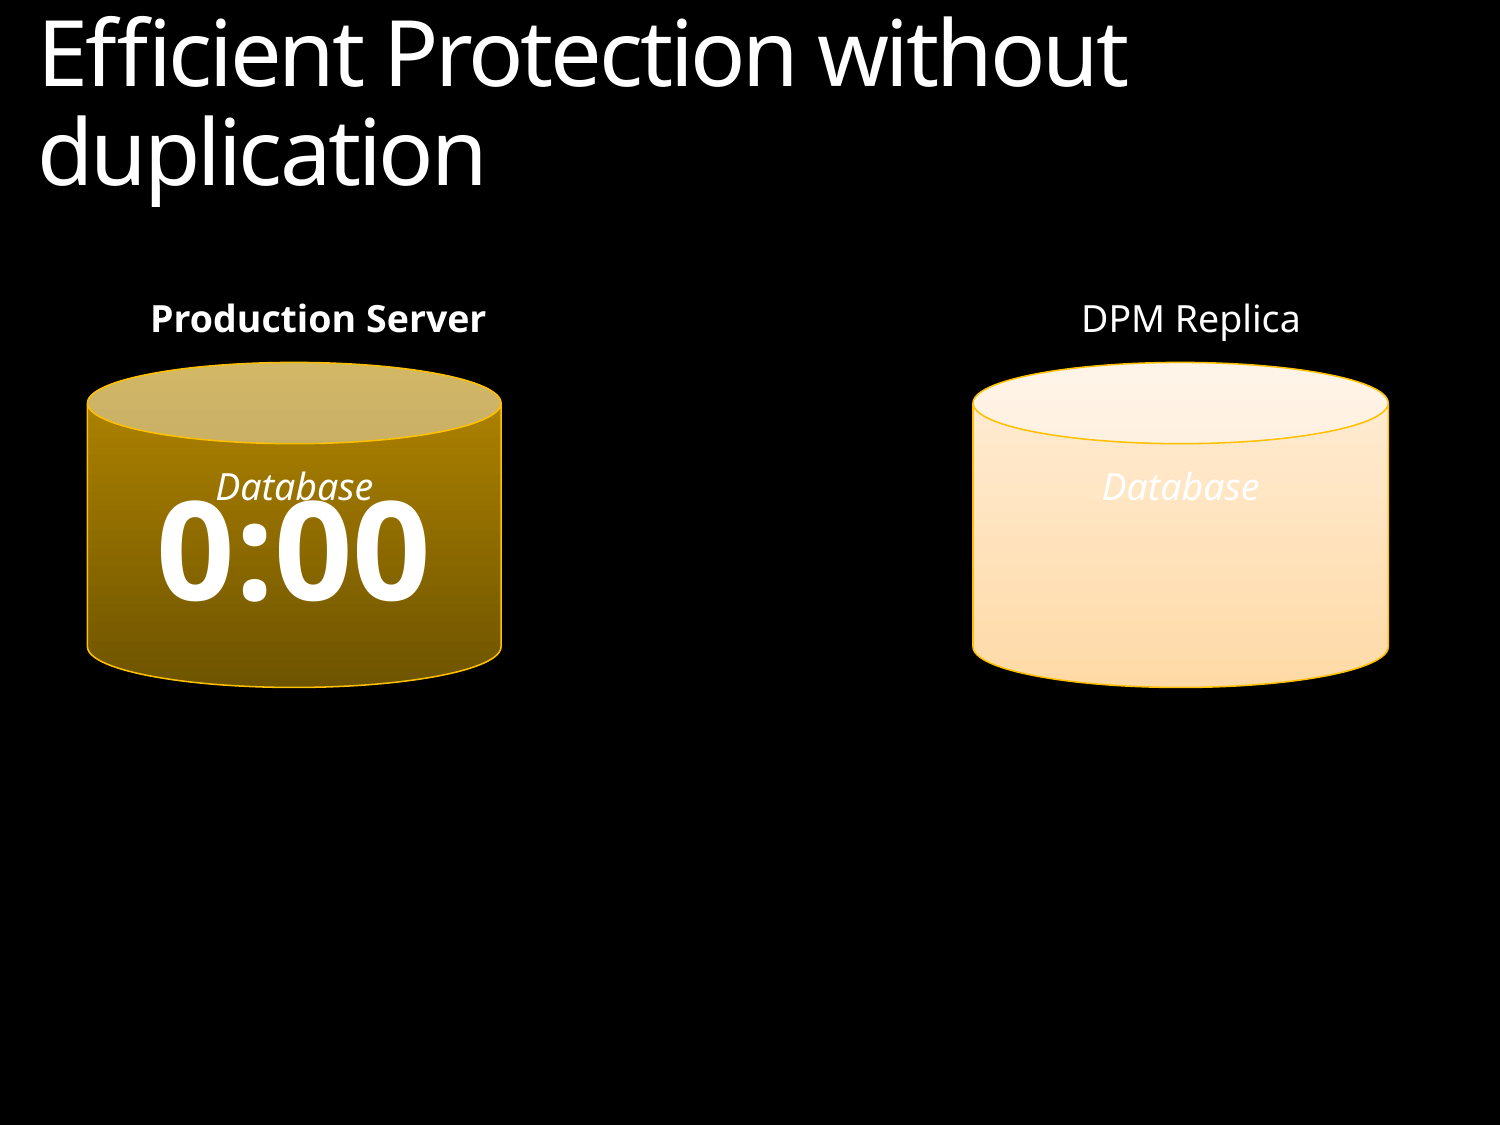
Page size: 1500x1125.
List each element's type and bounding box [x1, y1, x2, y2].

text_box [86, 361, 502, 689]
text_box [1066, 287, 1317, 348]
text_box [972, 361, 1390, 689]
table_cell [89, 364, 500, 442]
text_box [135, 287, 503, 348]
title [37, 7, 1500, 108]
table_cell [974, 364, 1387, 442]
